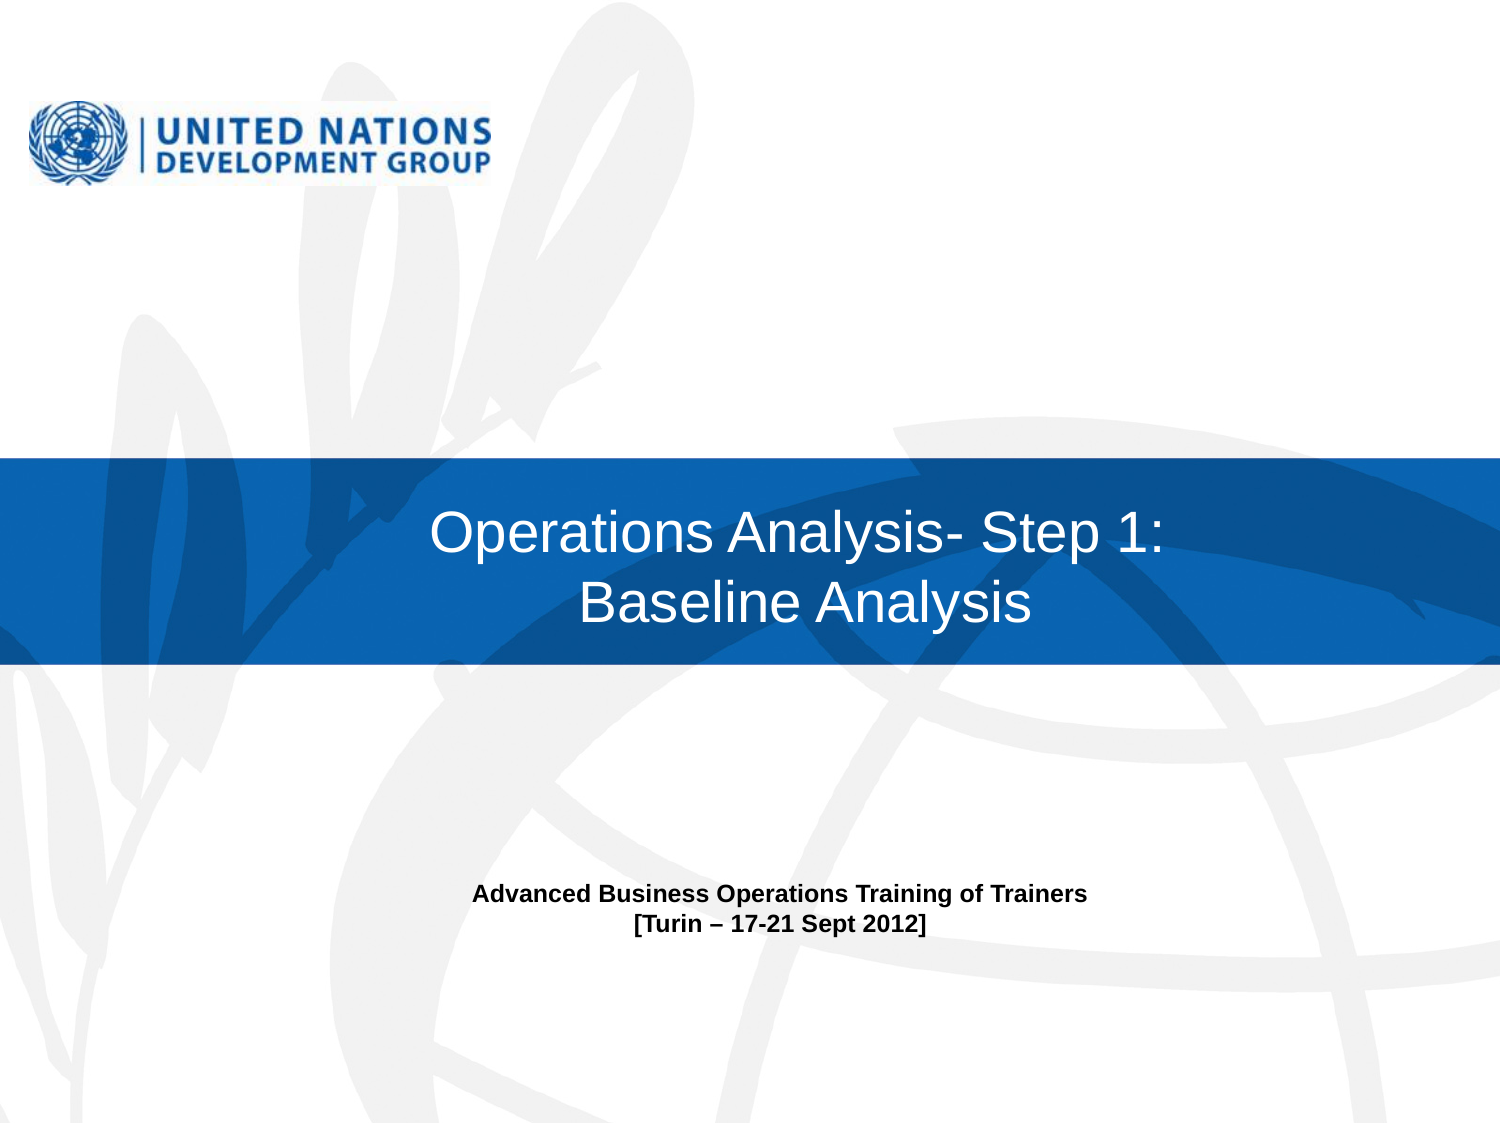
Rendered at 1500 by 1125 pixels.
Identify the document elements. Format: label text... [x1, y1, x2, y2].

text_box Advanced Business Operations Training of Trainers [Turin – 17-21 Sept 2012] [293, 869, 1268, 933]
picture [0, 0, 1500, 1123]
title Operations Analysis- Step 1: Baseline Analysis [168, 497, 1444, 631]
